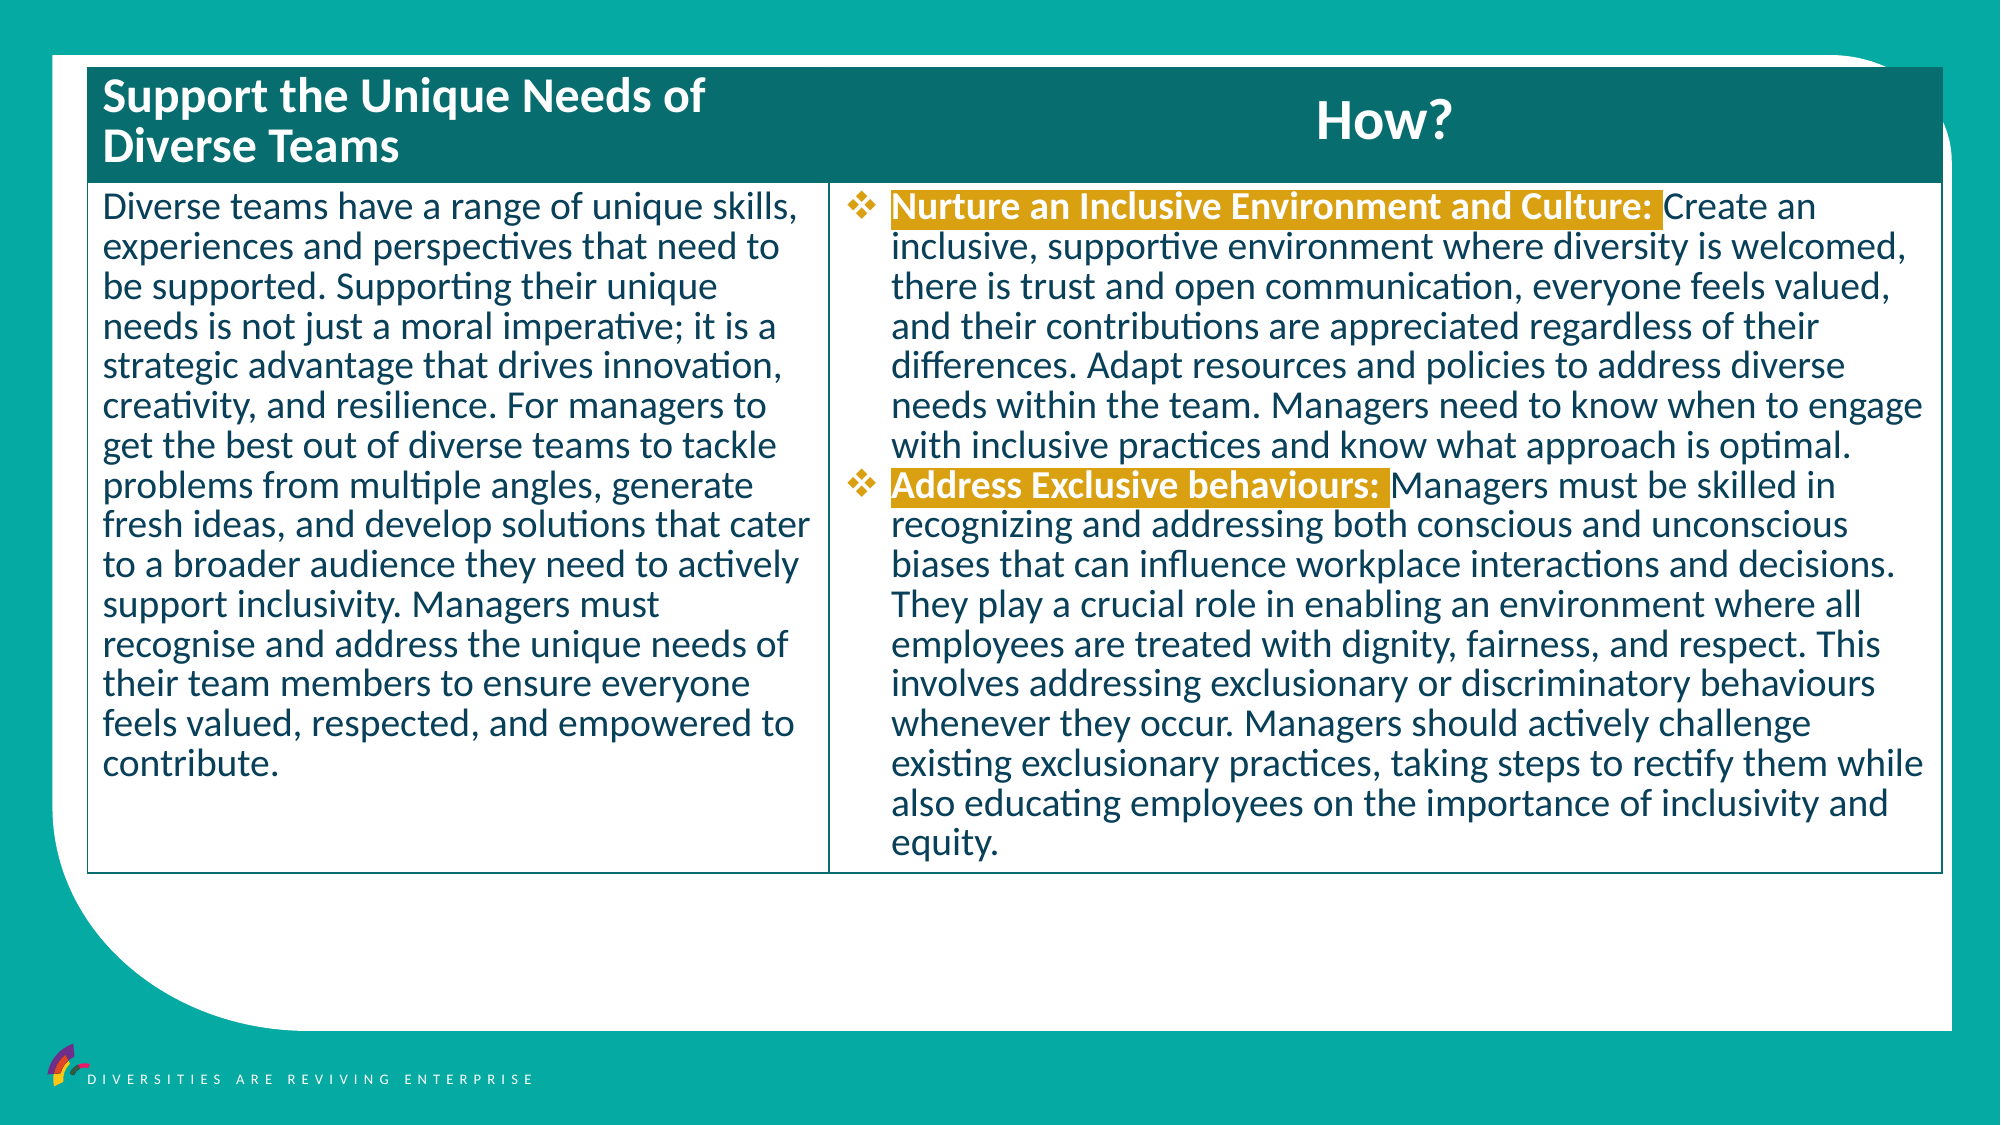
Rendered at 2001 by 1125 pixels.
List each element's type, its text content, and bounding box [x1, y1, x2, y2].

table_cell Nurture an Inclusive Environment and Culture: Create an inclusive, supportive environment where diversity is welcomed, there is trust and open communication, everyone feels valued, and their contributions are appreciated regardless of their differences. Adapt resources and policies to address diverse needs within the team. Managers need to know when to engage with inclusive practices and know what approach is optimal. Address Exclusive behaviours: Managers must be skilled in recognizing and addressing both conscious and unconscious biases that can influence workplace interactions and decisions. They play a crucial role in enabling an environment where all employees are treated with dignity, fairness, and respect. This involves addressing exclusionary or discriminatory behaviours whenever they occur. Managers should actively challenge existing exclusionary practices, taking steps to rectify them while also educating employees on the importance of inclusivity and equity. [830, 183, 1941, 872]
table_header How? [830, 68, 1941, 182]
table_cell Diverse teams have a range of unique skills, experiences and perspectives that need to be supported. Supporting their unique needs is not just a moral imperative; it is a strategic advantage that drives innovation, creativity, and resilience. For managers to get the best out of diverse teams to tackle problems from multiple angles, generate fresh ideas, and develop solutions that cater to a broader audience they need to actively support inclusivity. Managers must recognise and address the unique needs of their team members to ensure everyone feels valued, respected, and empowered to contribute. [88, 183, 828, 872]
table_header Support the Unique Needs of Diverse Teams [88, 68, 828, 182]
